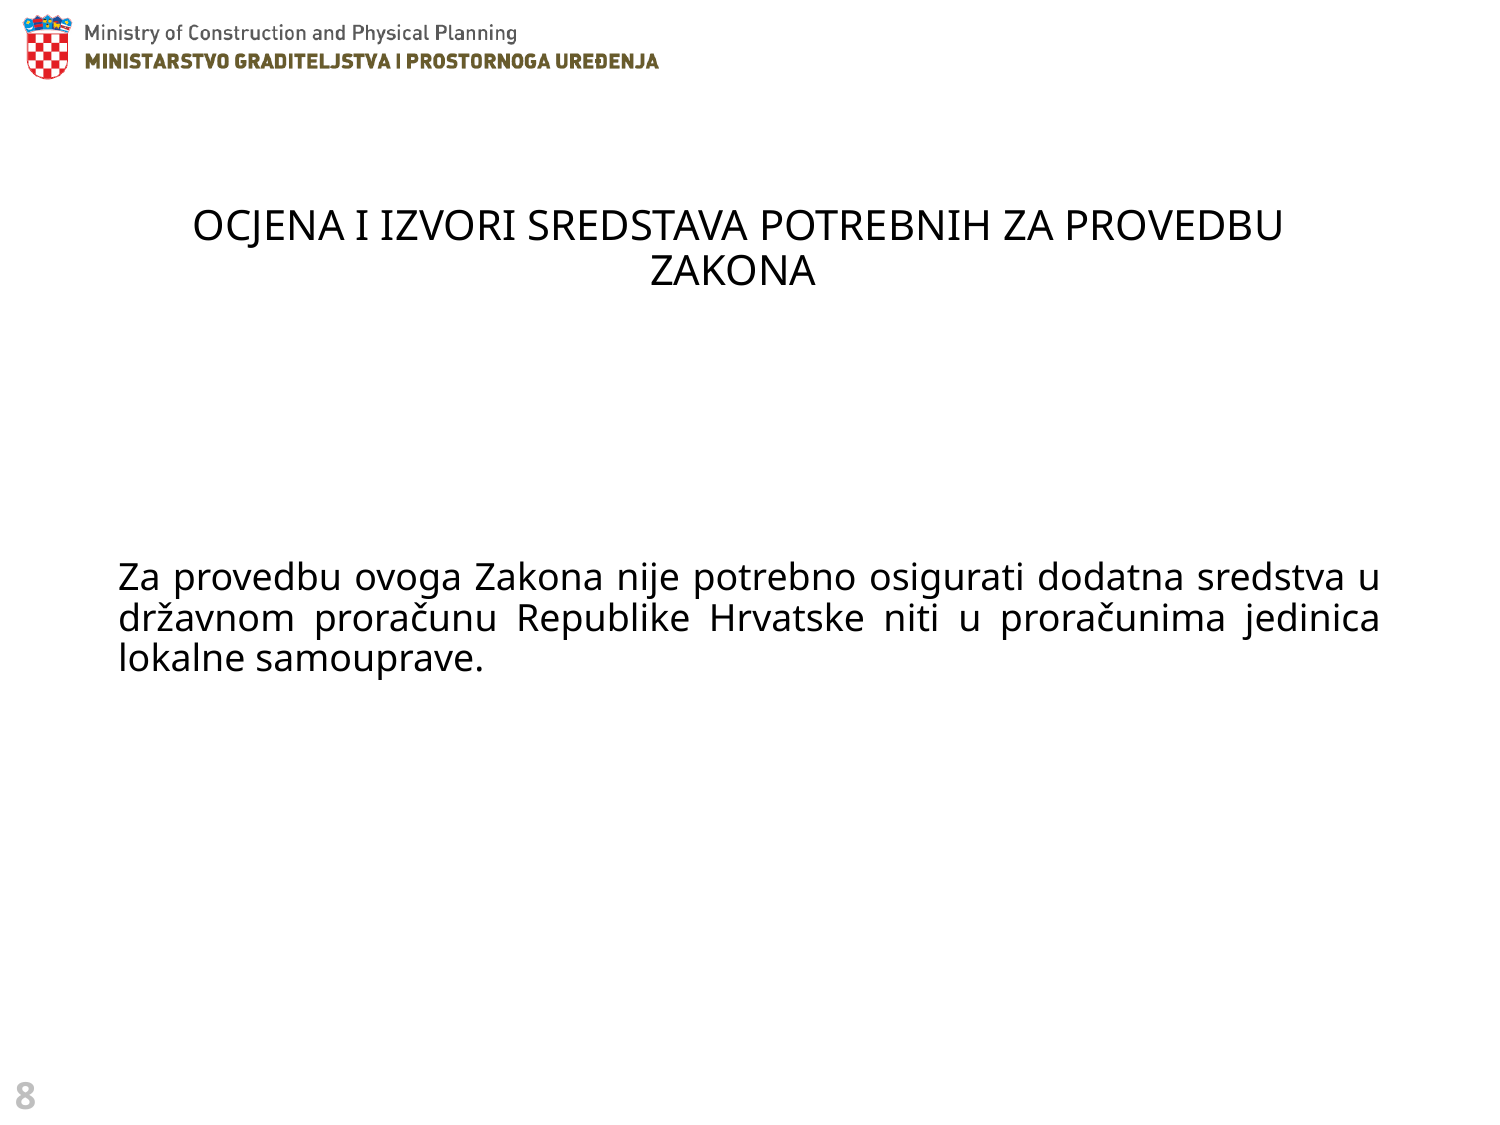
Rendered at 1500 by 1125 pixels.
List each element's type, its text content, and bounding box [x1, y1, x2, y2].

list Za provedbu ovoga Zakona nije potrebno osigurati dodatna sredstva u državnom proračunu Republike Hrvatske niti u proračunima jedinica lokalne samouprave. [103, 299, 1397, 1014]
picture [0, 0, 689, 100]
title OCJENA I IZVORI SREDSTAVA POTREBNIH ZA PROVEDBU ZAKONA [91, 170, 1386, 388]
text_box 8 [0, 1064, 184, 1125]
